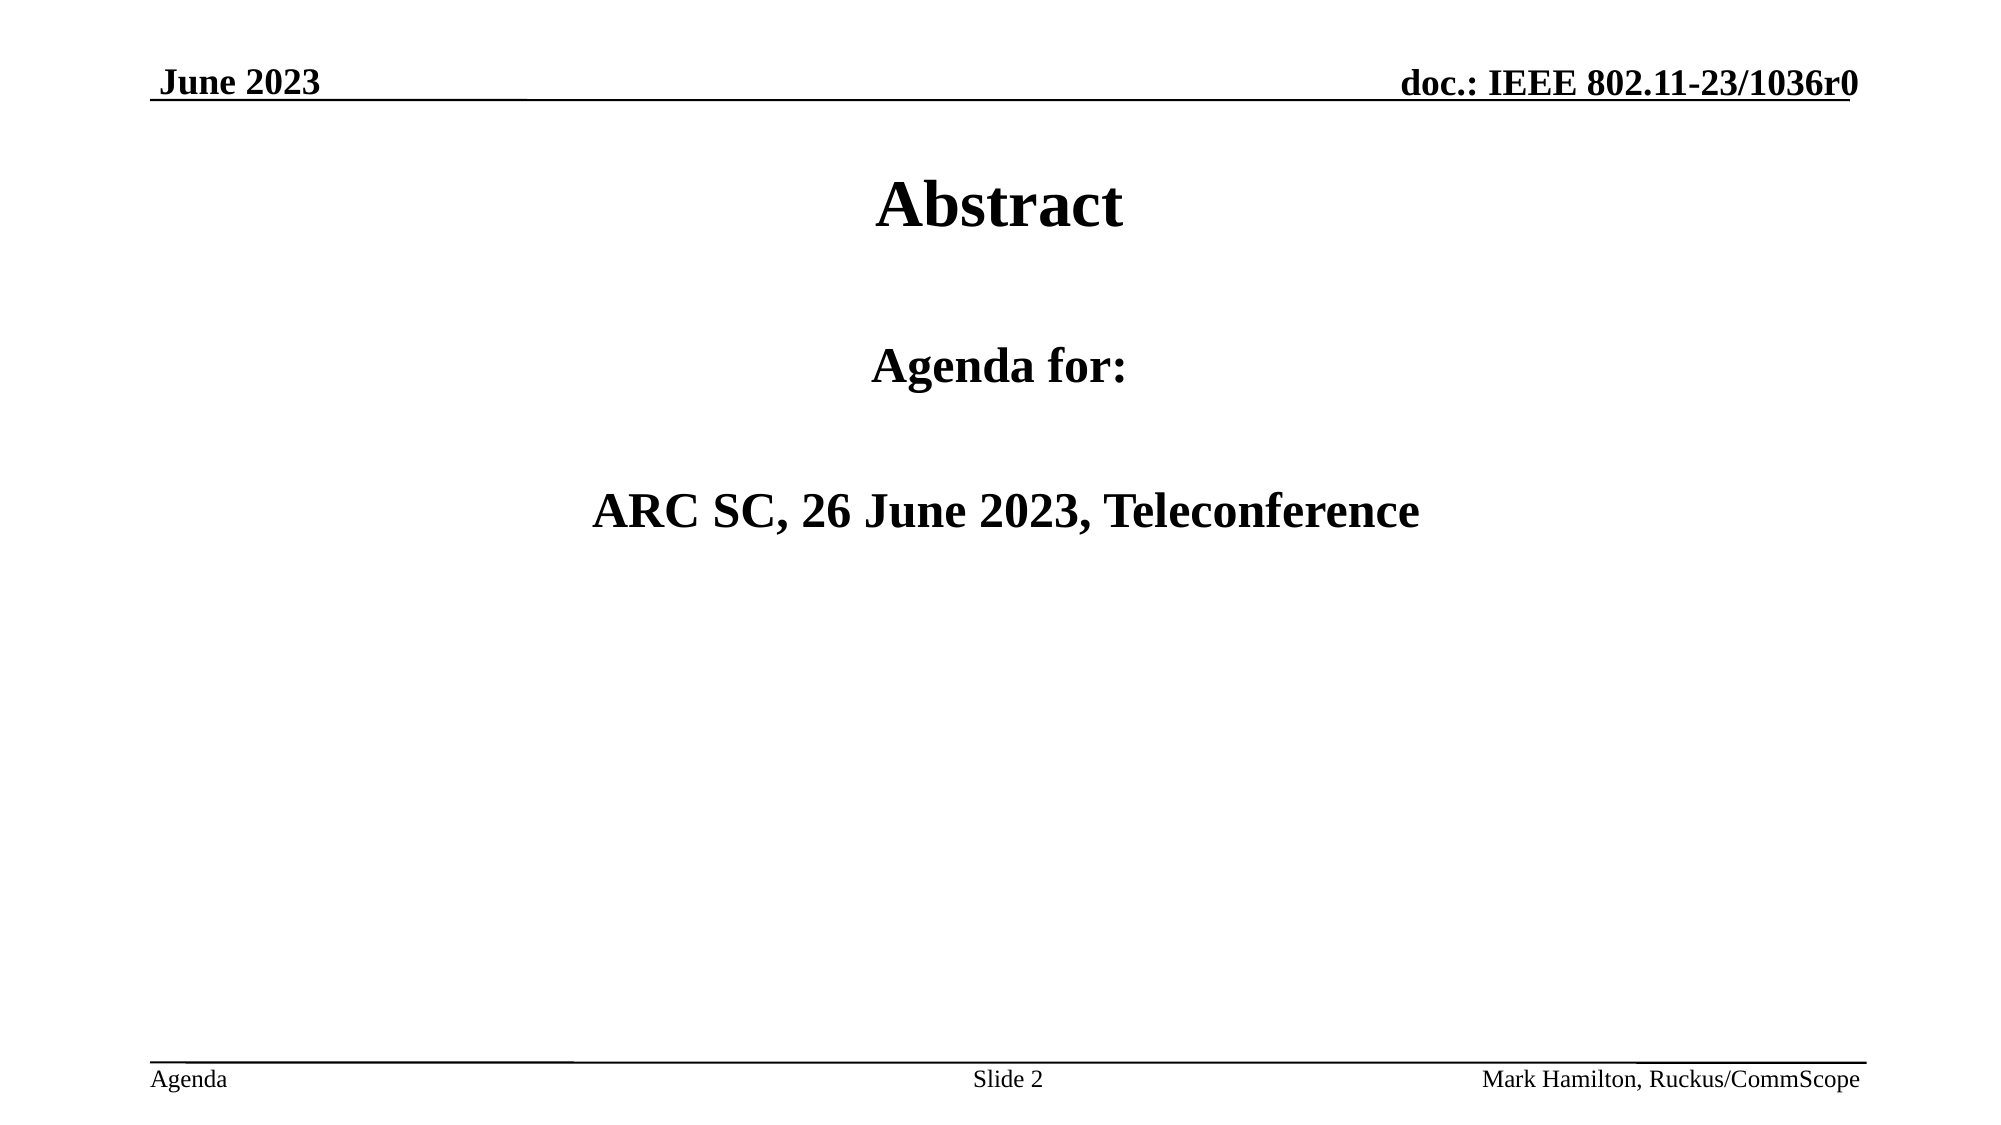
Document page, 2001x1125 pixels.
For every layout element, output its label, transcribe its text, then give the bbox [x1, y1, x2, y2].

title Abstract [149, 112, 1850, 288]
slide_number Slide 2 [950, 1061, 1067, 1123]
list Agenda for: ARC SC, 26 June 2023, Teleconference [149, 324, 1850, 1000]
